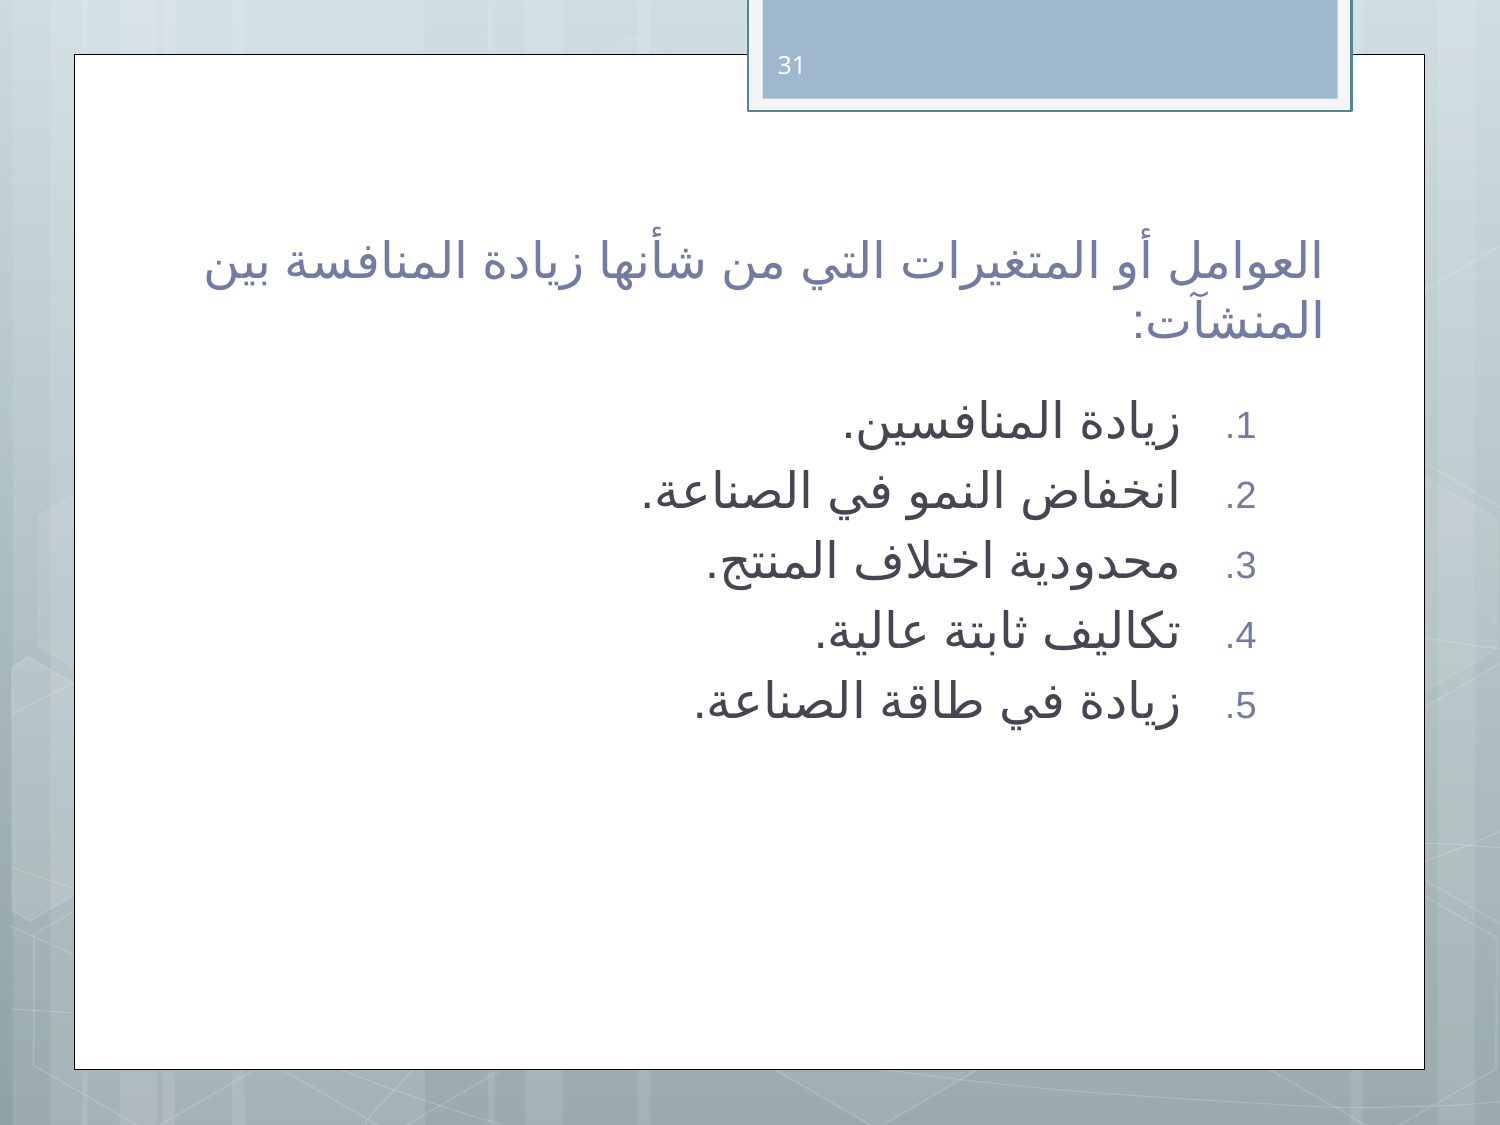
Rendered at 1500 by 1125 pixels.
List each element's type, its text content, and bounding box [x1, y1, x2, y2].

title العوامل أو المتغيرات التي من شأنها زيادة المنافسة بين المنشآت: [159, 168, 1341, 357]
slide_number 31 [762, 36, 982, 97]
list زيادة المنافسين. انخفاض النمو في الصناعة. محدودية اختلاف المنتج. تكاليف ثابتة عالية. زيادة في طاقة الصناعة. [171, 381, 1283, 957]
